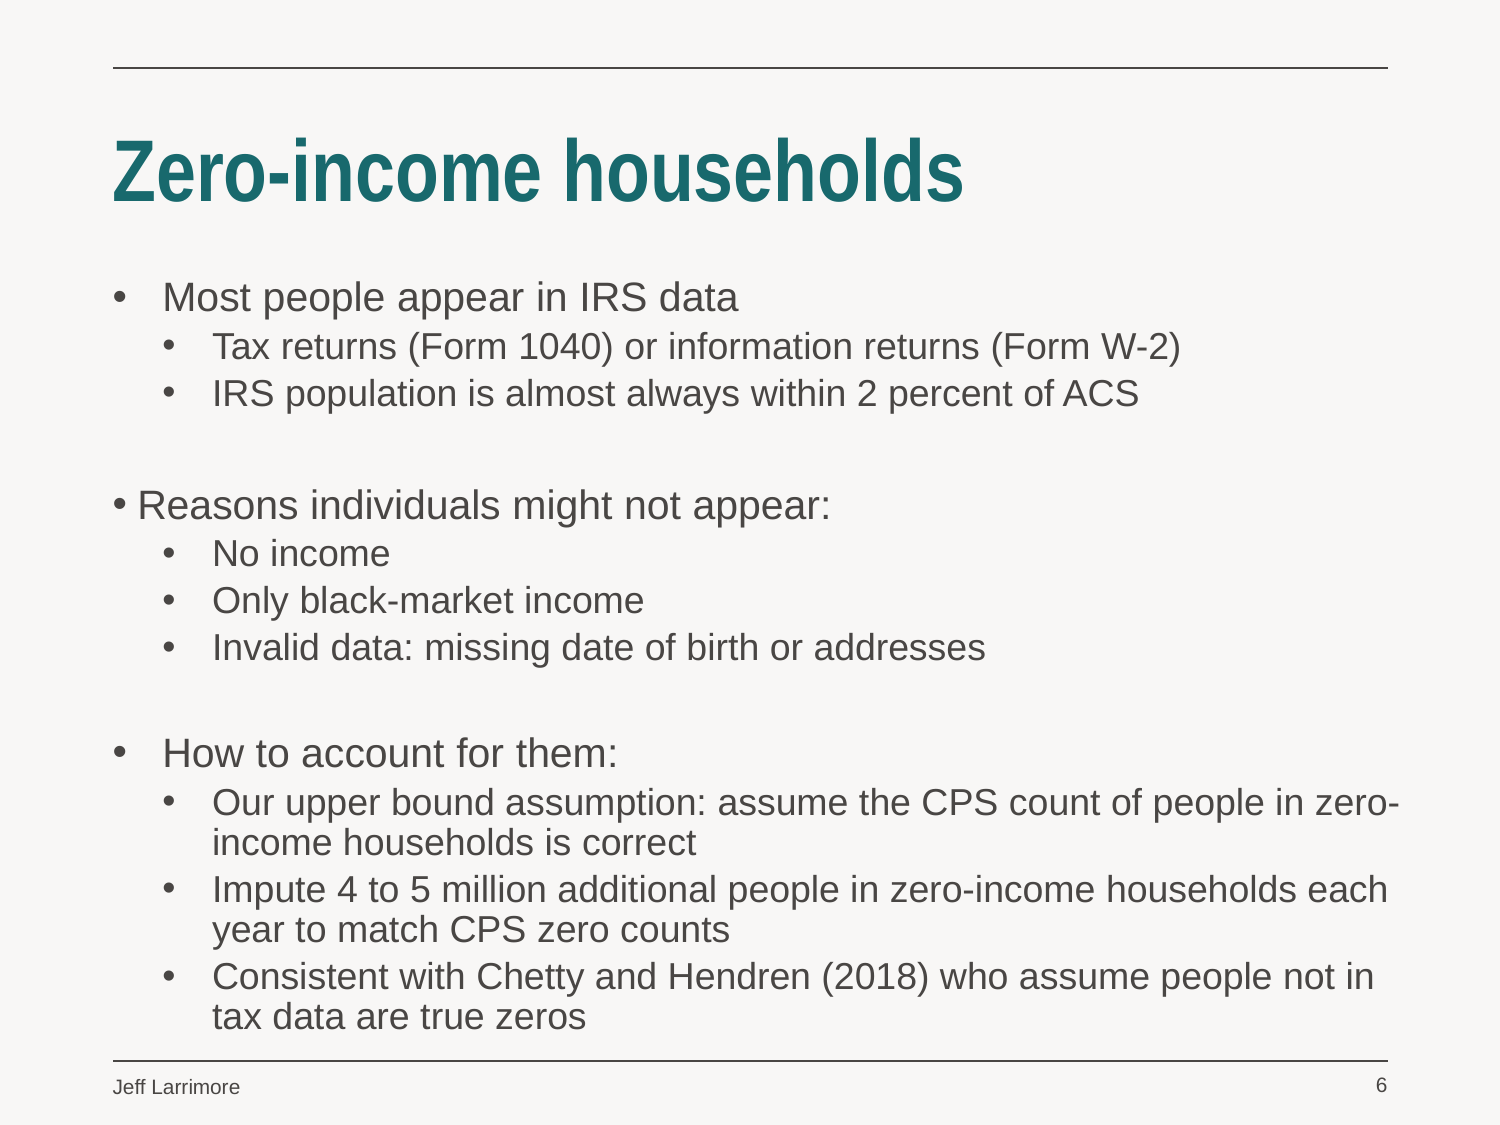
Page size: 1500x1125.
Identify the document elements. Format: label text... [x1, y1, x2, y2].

list Most people appear in IRS data Tax returns (Form 1040) or information returns (Form W-2) IRS population is almost always within 2 percent of ACS Reasons individuals might not appear: No income Only black-market income Invalid data: missing date of birth or addresses How to account for them: Our upper bound assumption: assume the CPS count of people in zero-income households is correct Impute 4 to 5 million additional people in zero-income households each year to match CPS zero counts Consistent with Chetty and Hendren (2018) who assume people not in tax data are true zeros [112, 276, 1421, 1047]
title Zero-income households [112, 126, 1388, 276]
